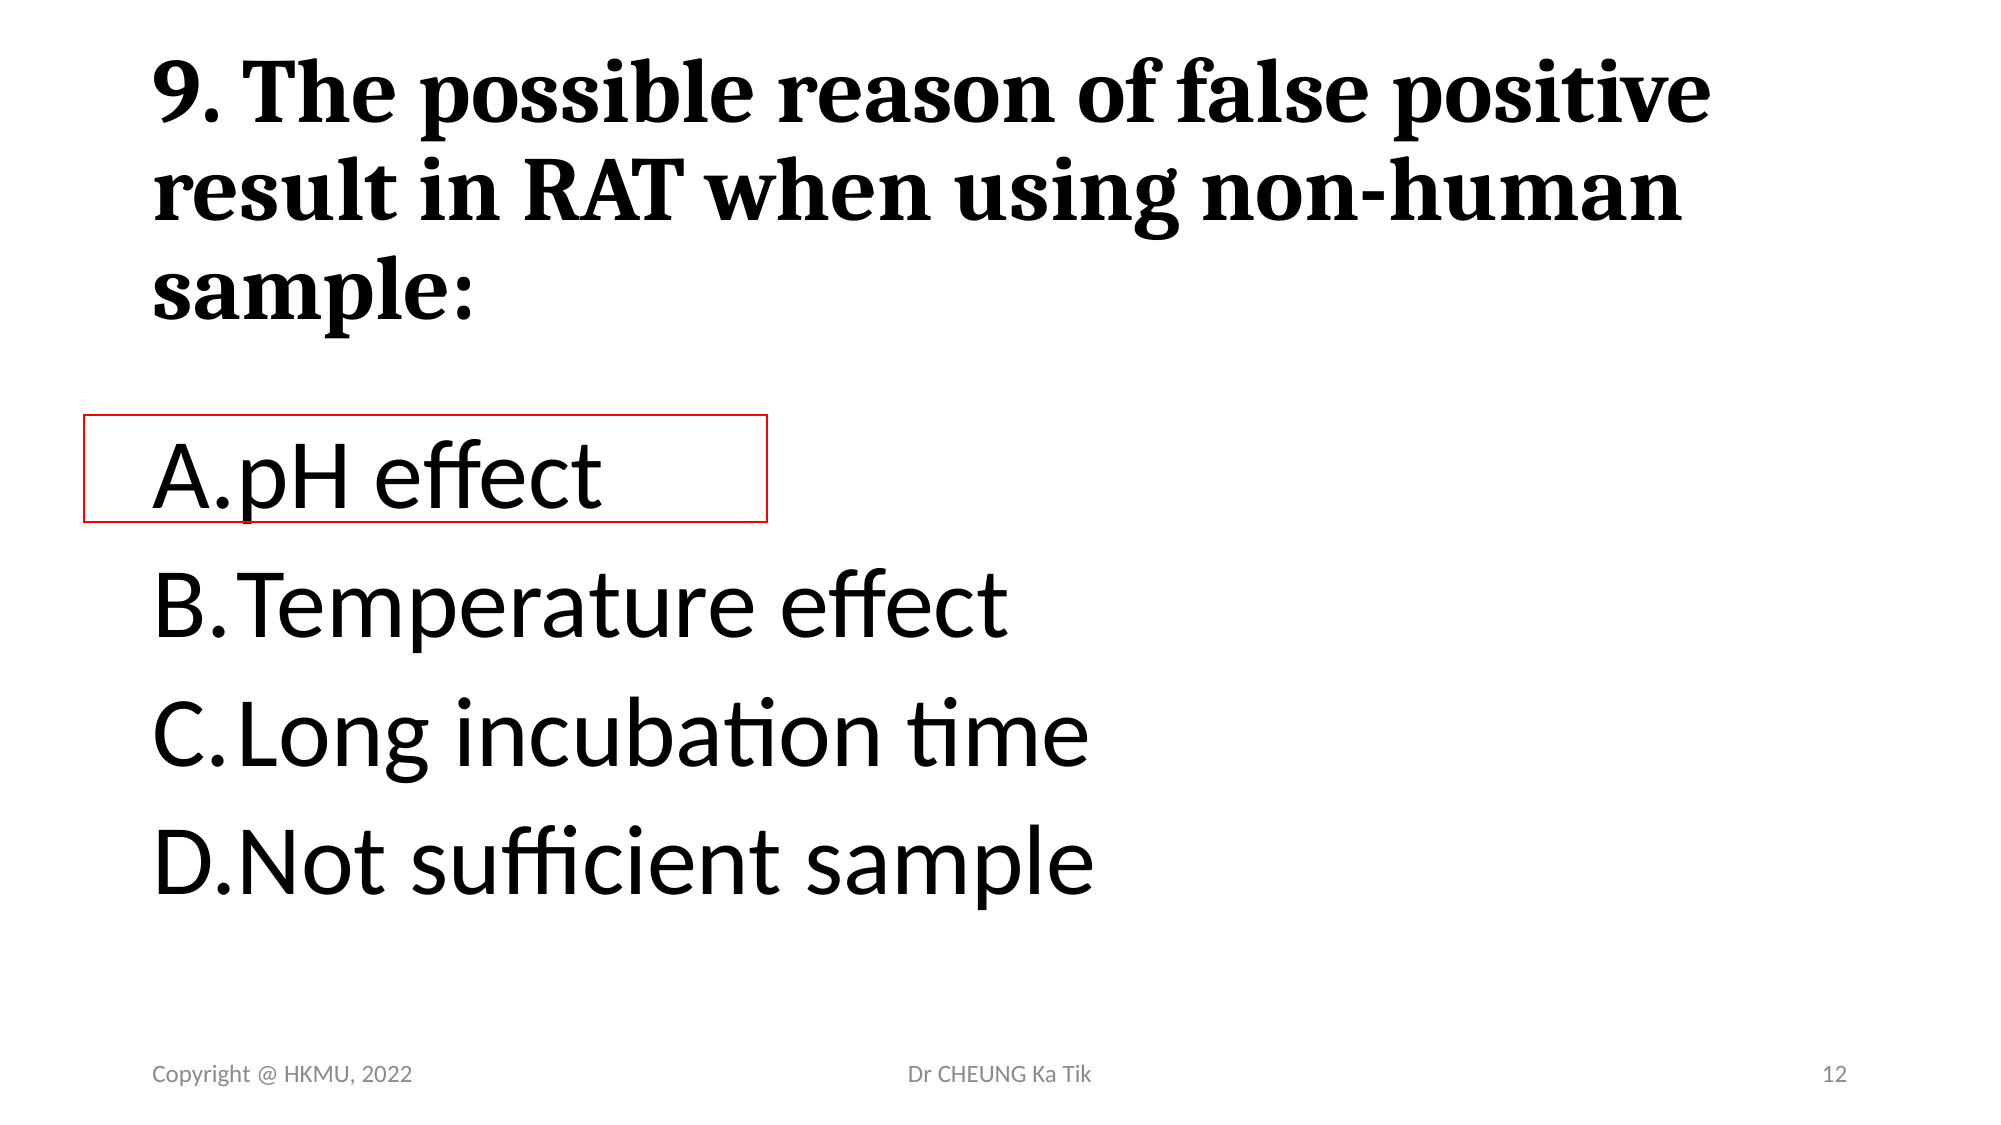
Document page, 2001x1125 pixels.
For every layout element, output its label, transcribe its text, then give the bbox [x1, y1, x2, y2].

text_box [83, 414, 768, 523]
slide_number Copyright @ HKMU, 2022 [137, 1042, 588, 1103]
footer Dr CHEUNG Ka Tik [662, 1042, 1338, 1103]
list pH effect Temperature effect Long incubation time Not sufficient sample [137, 414, 1863, 1125]
title 9. The possible reason of false positive result in RAT when using non-human sample: [137, 82, 1946, 300]
slide_number 12 [1412, 1042, 1863, 1103]
